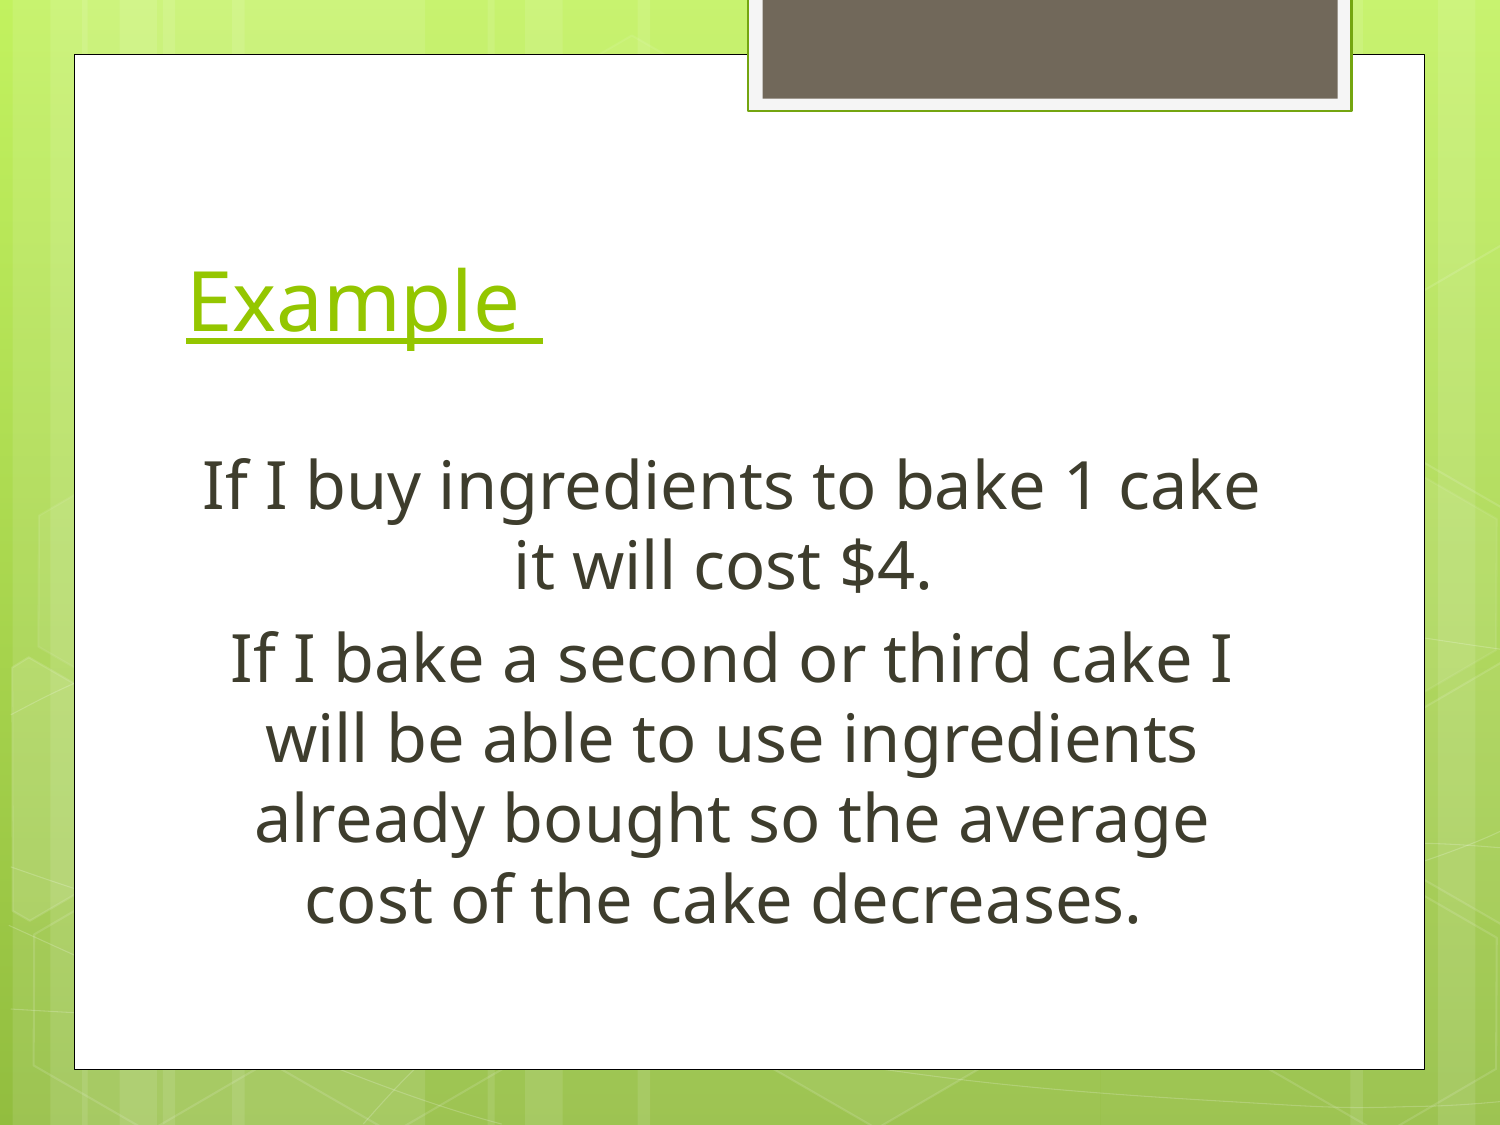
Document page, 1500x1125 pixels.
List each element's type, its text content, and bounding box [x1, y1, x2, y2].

title Example [171, 168, 1324, 357]
list If I buy ingredients to bake 1 cake it will cost $4. If I bake a second or third cake I will be able to use ingredients already bought so the average cost of the cake decreases. [171, 361, 1283, 1012]
